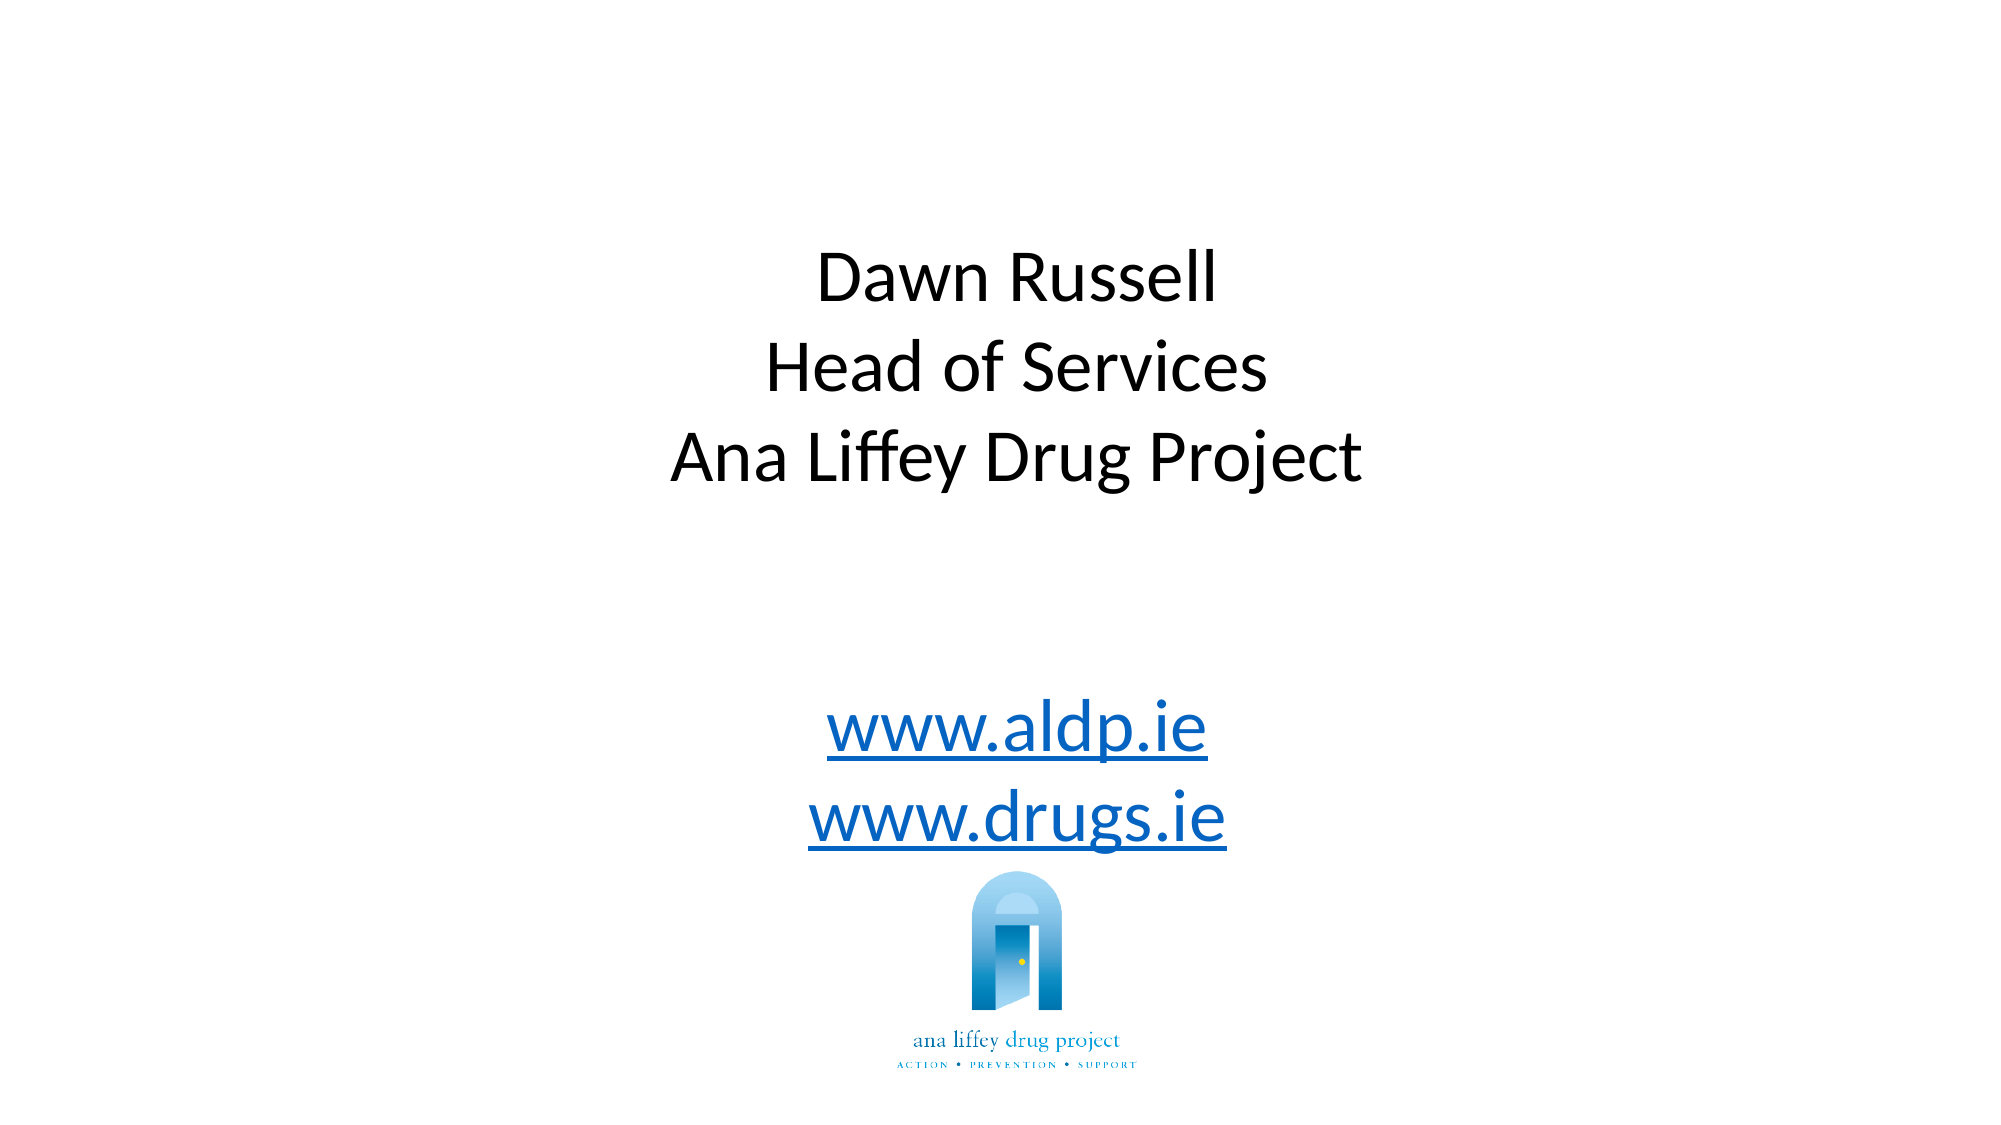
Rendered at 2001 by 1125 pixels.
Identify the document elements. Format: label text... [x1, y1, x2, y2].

picture [896, 871, 1139, 1071]
text_box Dawn Russell Head of Services Ana Liffey Drug Project www.aldp.ie www.drugs.ie [552, 128, 1483, 954]
